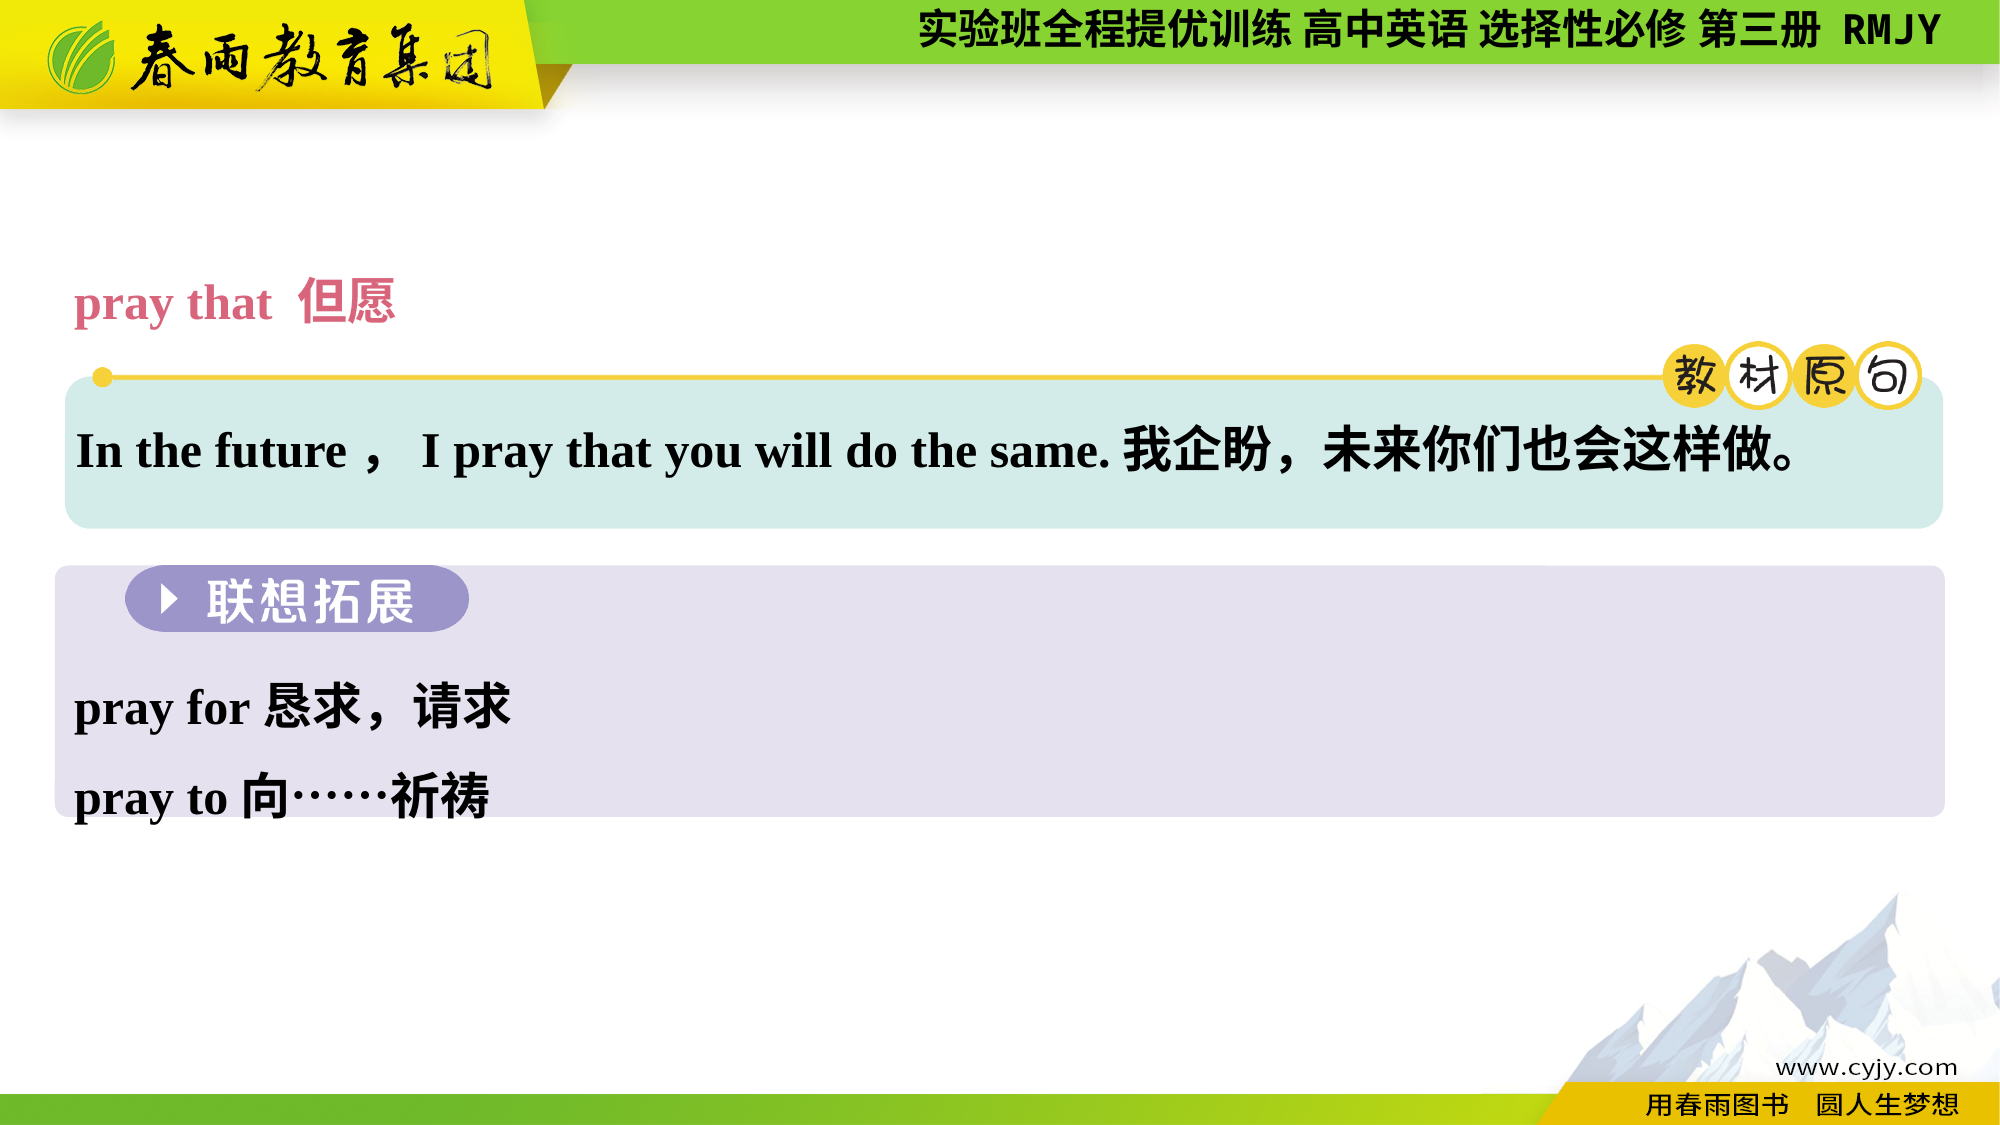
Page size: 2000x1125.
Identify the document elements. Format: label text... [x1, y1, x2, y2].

text_box [64, 486, 1944, 529]
text_box pray for恳求，请求 pray to向……祈祷 [59, 637, 1944, 833]
text_box [471, 565, 1945, 808]
text_box In the future，I pray that you will do the same.我企盼，未来你们也会这样做。 [60, 380, 1945, 486]
text_box [54, 565, 123, 814]
list pray that 但愿 [59, 231, 1944, 327]
picture [0, 0, 2000, 1125]
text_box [92, 340, 1923, 440]
